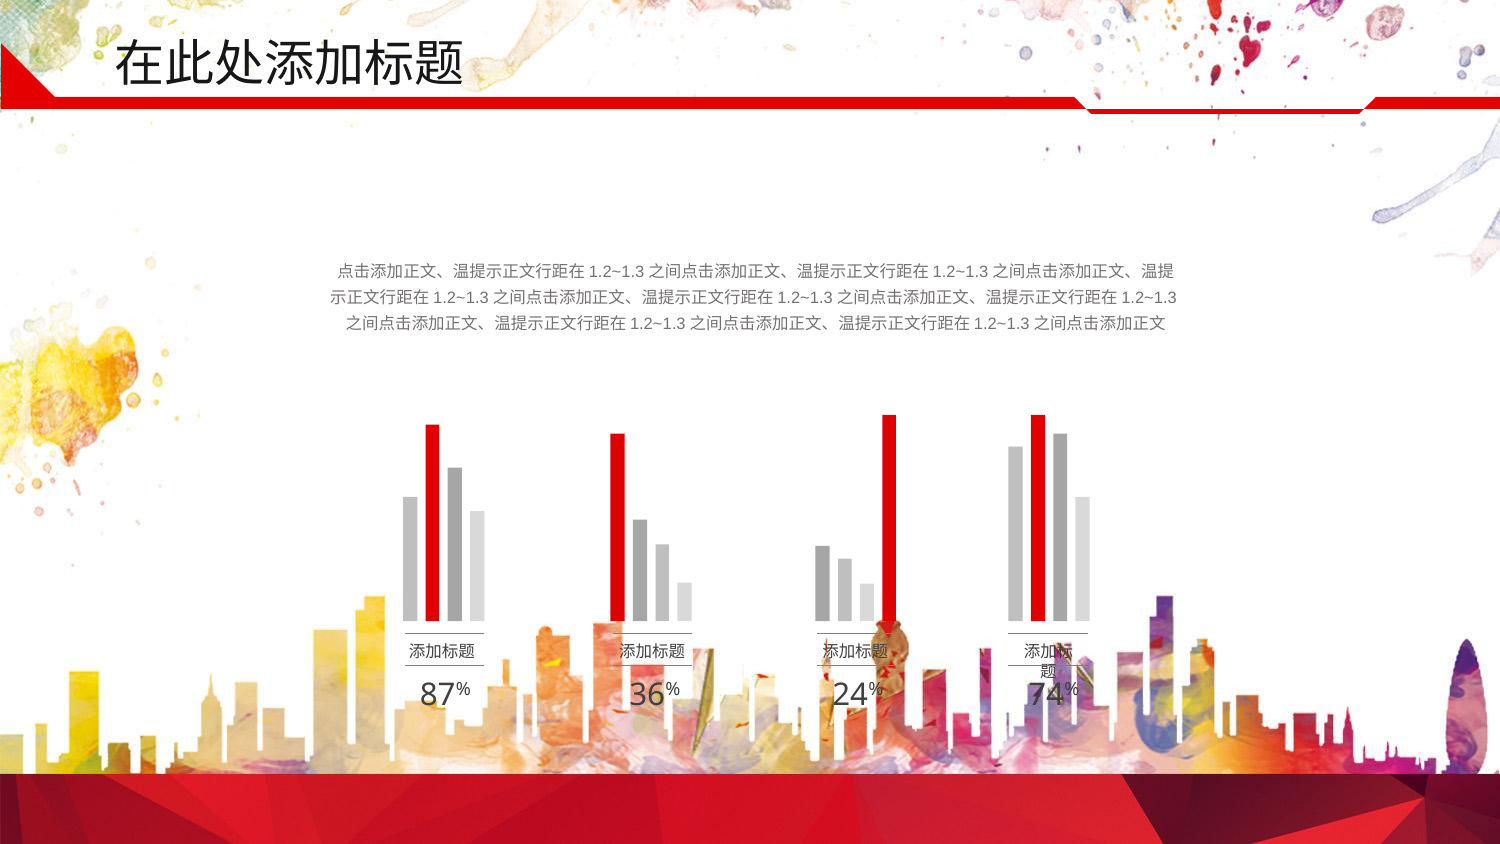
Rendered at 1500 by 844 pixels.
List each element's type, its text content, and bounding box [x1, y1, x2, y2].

text_box 87% [405, 666, 503, 719]
text_box [425, 424, 440, 622]
text_box [1008, 446, 1023, 622]
text_box [655, 544, 669, 621]
picture [0, 0, 1500, 109]
text_box 添加标题 [586, 633, 718, 669]
text_box 添加标题 [806, 633, 904, 669]
text_box [1030, 414, 1046, 622]
text_box [632, 519, 648, 622]
text_box [610, 433, 625, 622]
text_box [838, 558, 852, 622]
text_box 74% [1013, 666, 1105, 719]
text_box [815, 545, 830, 622]
text_box [677, 582, 692, 621]
text_box 36% [614, 669, 709, 719]
text_box 24% [817, 666, 905, 719]
text_box [1053, 433, 1068, 622]
text_box [470, 511, 485, 622]
text_box 添加标题 [381, 633, 503, 669]
text_box [882, 414, 896, 622]
text_box 添加标题 [1003, 633, 1093, 688]
text_box [403, 496, 418, 622]
picture [0, 109, 1500, 844]
text_box [1075, 496, 1090, 622]
text_box 在此处添加标题 [99, 24, 480, 99]
text_box 点击添加正文、温提示正文行距在1.2~1.3之间点击添加正文、温提示正文行距在1.2~1.3之间点击添加正文、温提示正文行距在1.2~1.3之间点击添加正文、温提示正文行距在1.2~1.3之间点击添加正文、温提示正文行距在1.2~1.3之间点击添加正文、温提示正文行距在1.2~1.3之间点击添加正文、温提示正文行距在1.2~1.3之间点击添加正文 [315, 248, 1197, 340]
text_box [447, 467, 462, 622]
text_box [859, 583, 874, 621]
